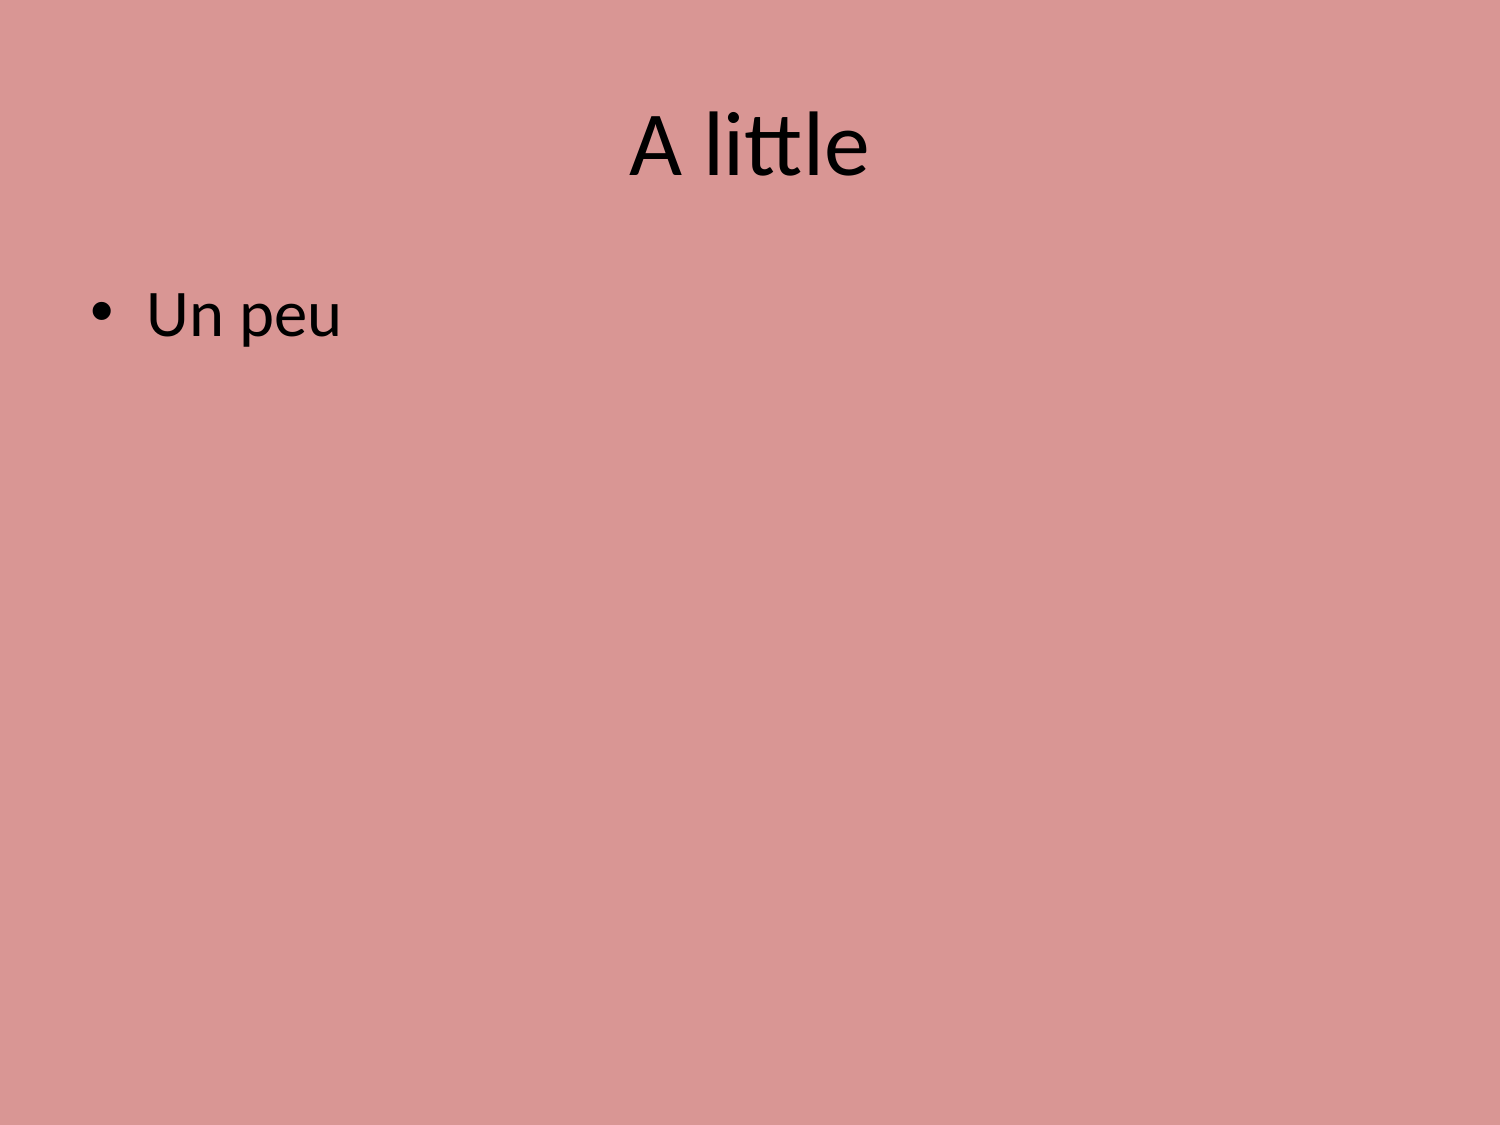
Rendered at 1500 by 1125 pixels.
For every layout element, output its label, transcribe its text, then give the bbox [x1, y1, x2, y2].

list Un peu [75, 262, 1425, 1005]
title A little [75, 45, 1425, 233]
